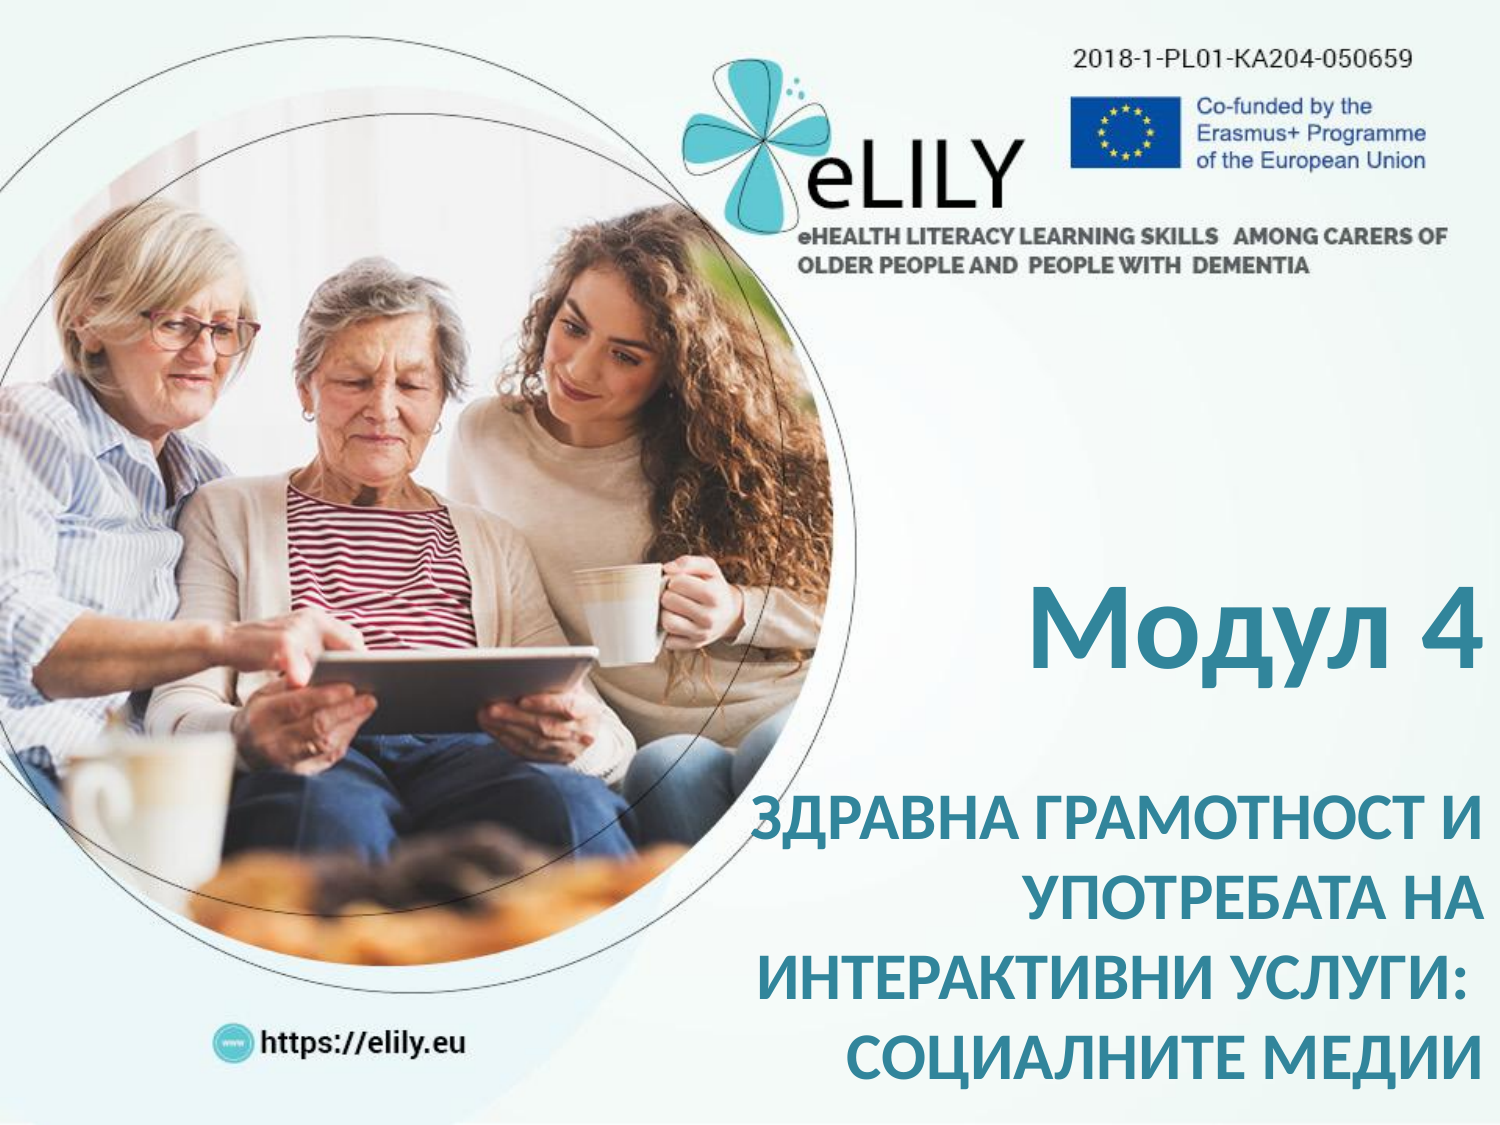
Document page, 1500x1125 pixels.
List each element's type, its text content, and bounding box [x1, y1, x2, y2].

picture [0, 0, 1500, 1125]
text_box Модул 4 ЗДРАВНА ГРАМОТНОСТ И УПОТРЕБАТА НА ИНТЕРАКТИВНИ УСЛУГИ: СОЦИАЛНИТЕ МЕДИИ [623, 535, 1500, 1101]
